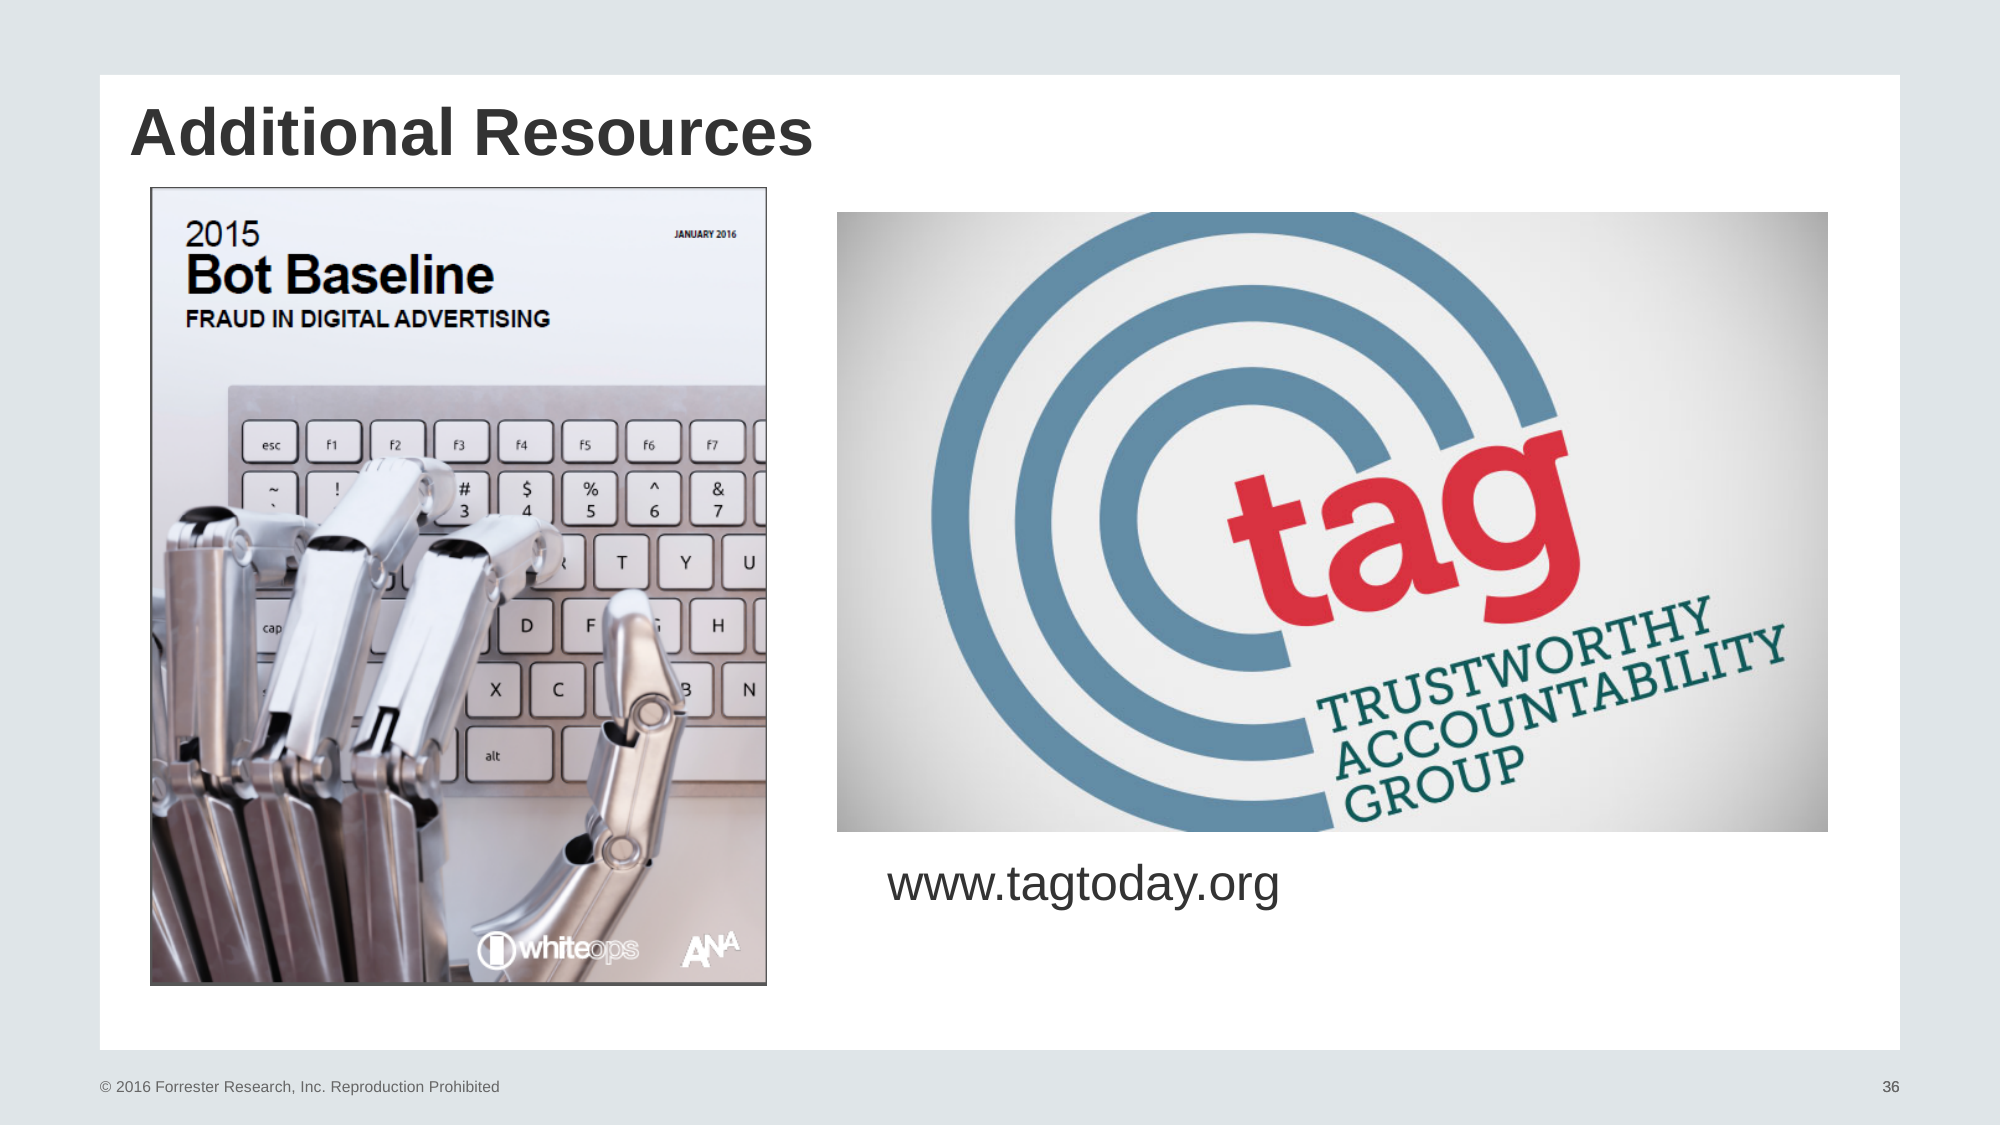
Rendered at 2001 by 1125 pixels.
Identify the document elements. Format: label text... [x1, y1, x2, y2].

text_box www.tagtoday.org [887, 849, 1713, 910]
picture [149, 187, 767, 986]
picture [837, 212, 1828, 832]
title Additional Resources [129, 97, 1870, 171]
